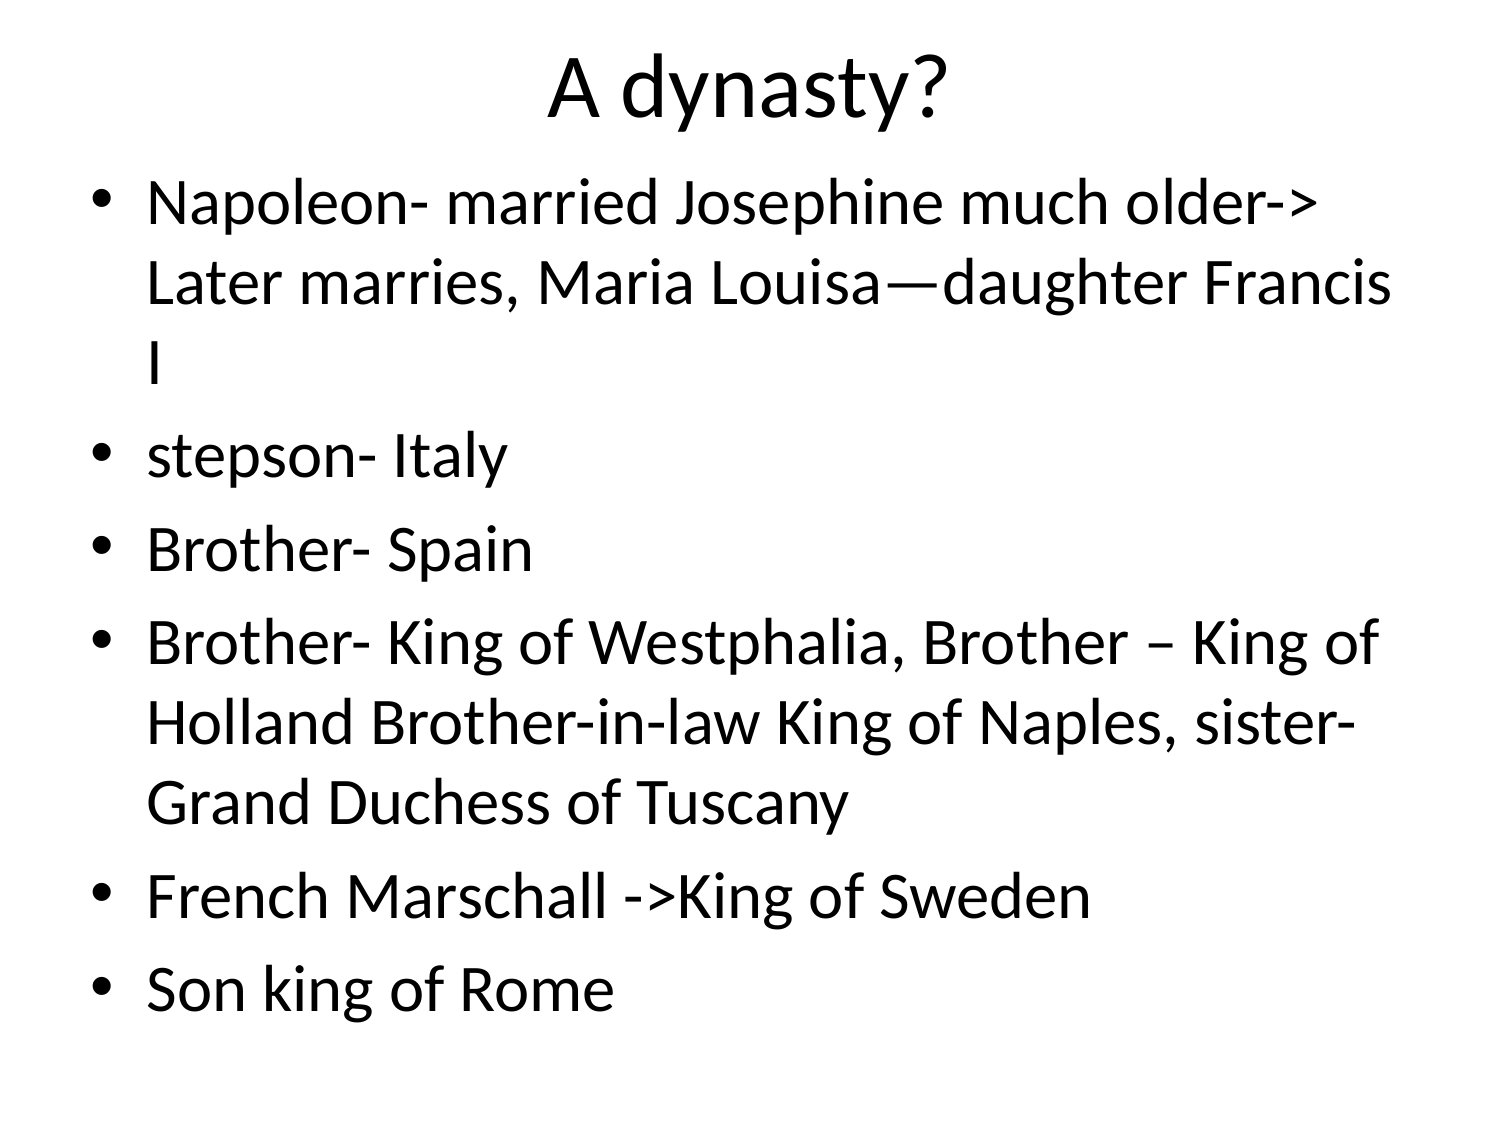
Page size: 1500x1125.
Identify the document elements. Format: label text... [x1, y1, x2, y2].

list Napoleon- married Josephine much older-> Later marries, Maria Louisa—daughter Francis I stepson- Italy Brother- Spain Brother- King of Westphalia, Brother – King of Holland Brother-in-law King of Naples, sister-Grand Duchess of Tuscany French Marschall ->King of Sweden Son king of Rome [75, 149, 1438, 1125]
title A dynasty? [75, 0, 1425, 149]
